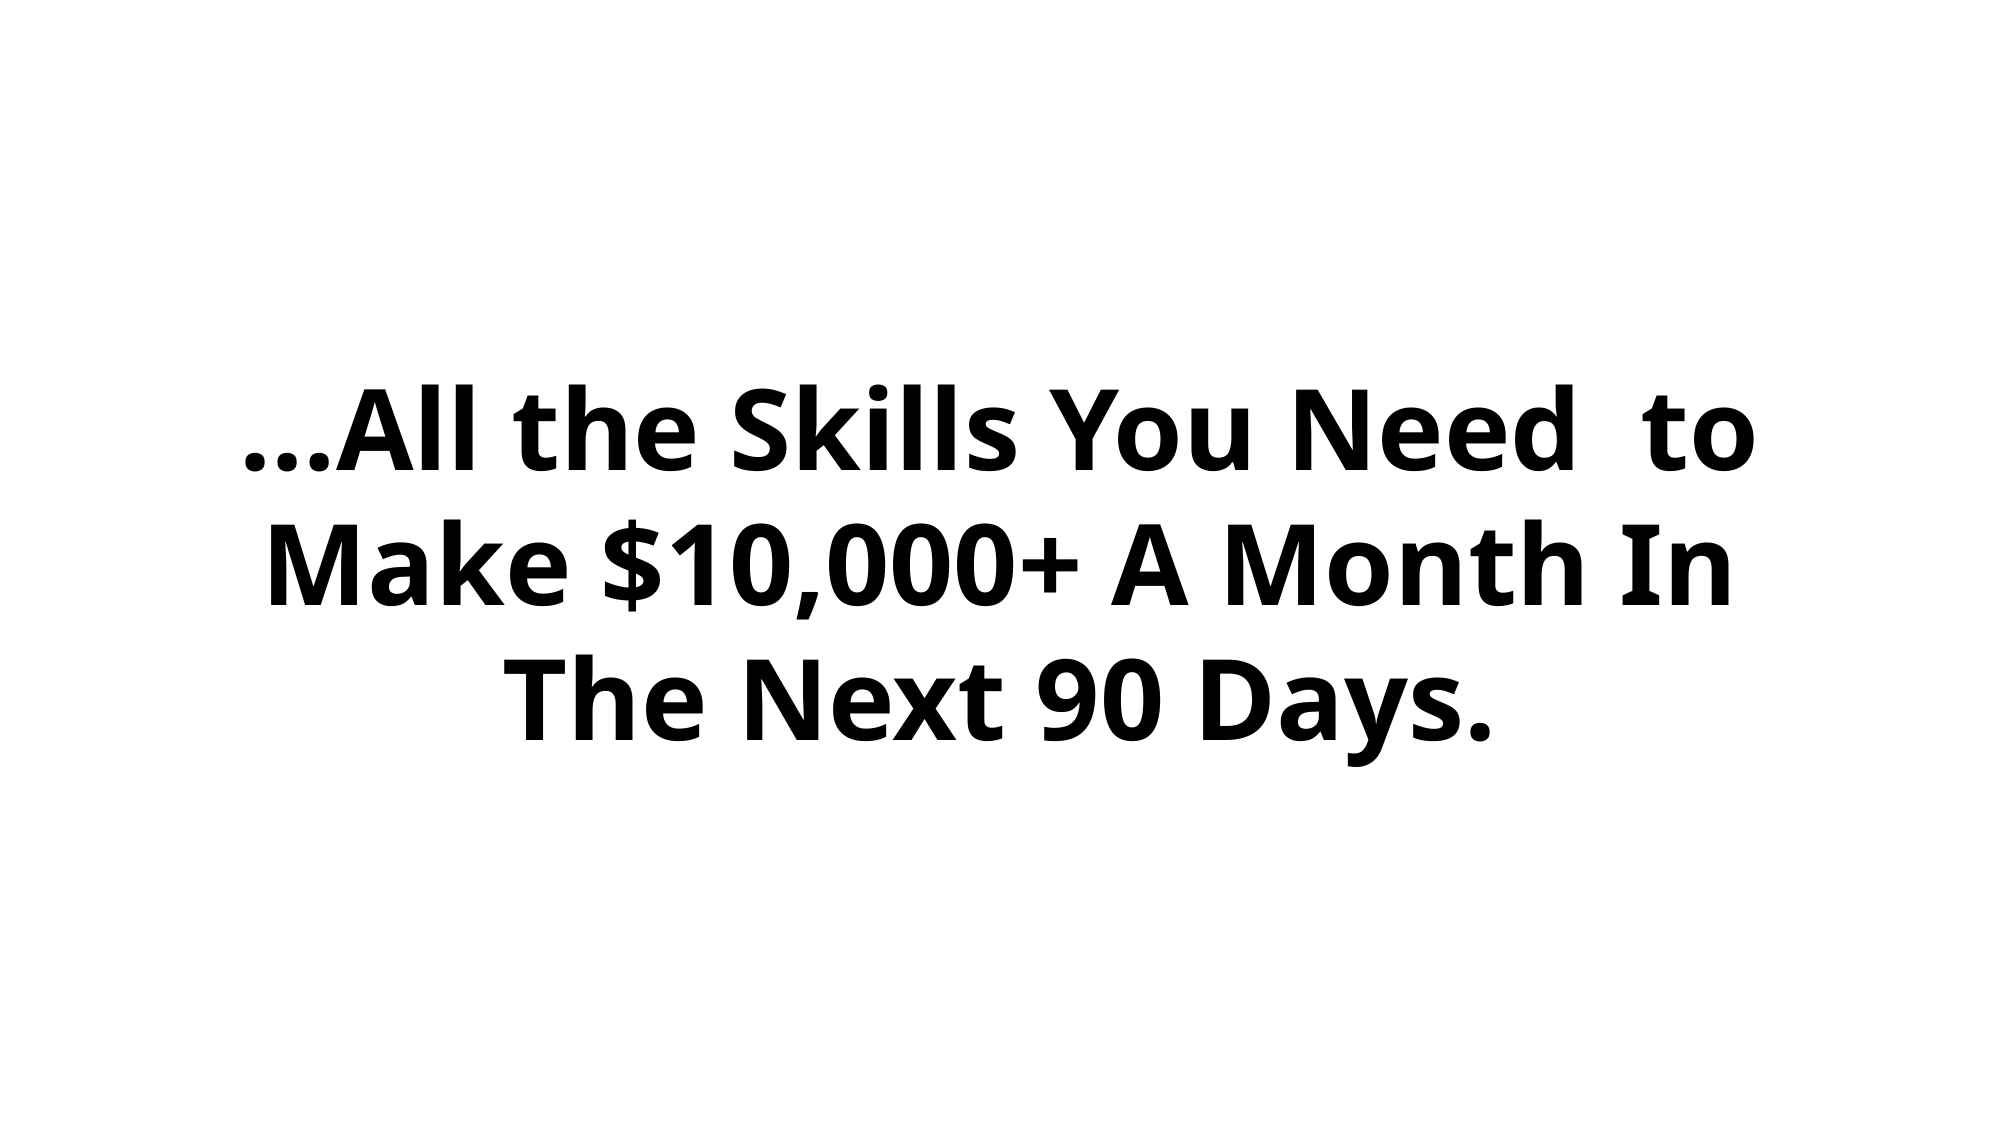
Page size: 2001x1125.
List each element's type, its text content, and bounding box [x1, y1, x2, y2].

text_box …All the Skills You Need to Make $10,000+ A Month In The Next 90 Days. [137, 350, 1863, 771]
